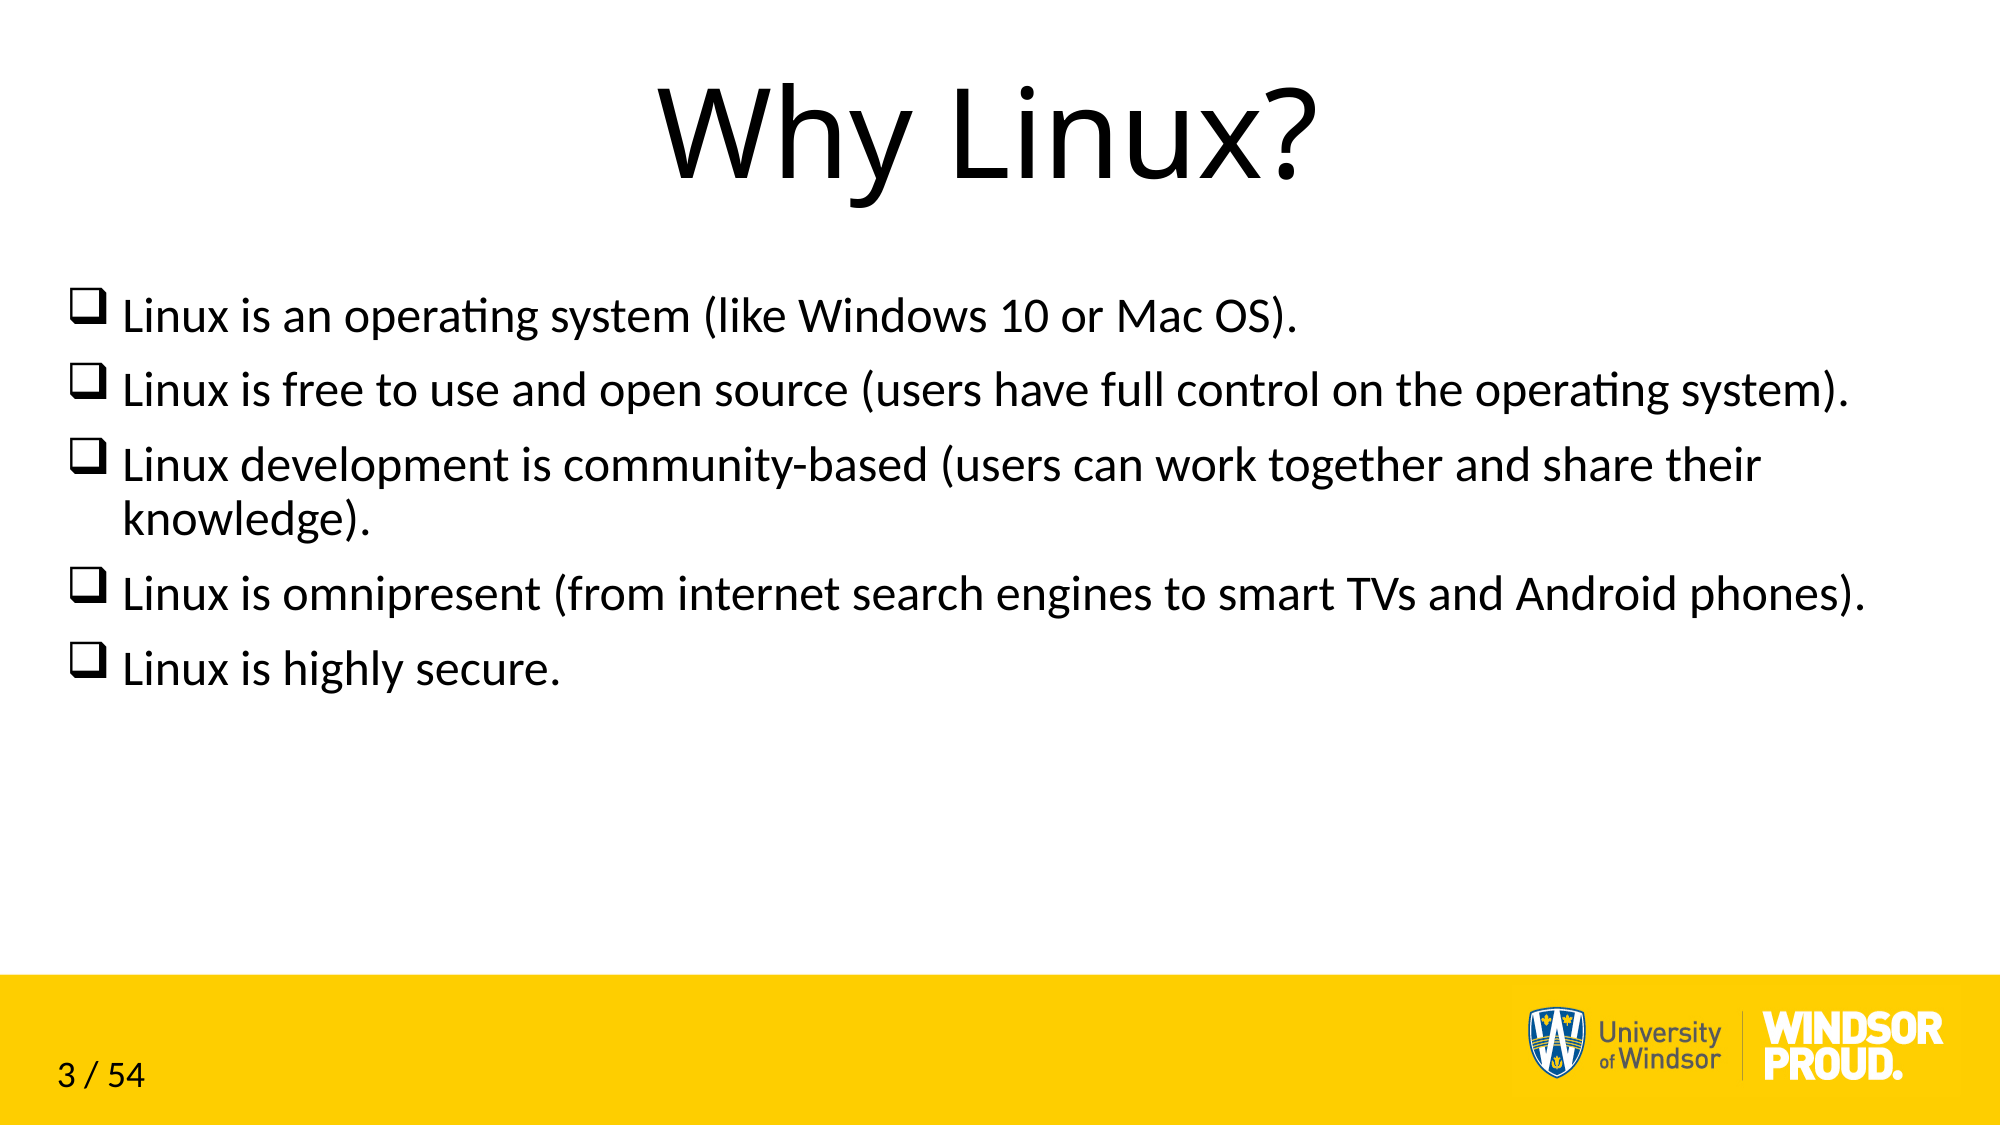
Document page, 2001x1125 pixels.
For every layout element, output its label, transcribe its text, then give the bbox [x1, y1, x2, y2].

subtitle Linux is an operating system (like Windows 10 or Mac OS). Linux is free to use and open source (users have full control on the operating system). Linux development is community-based (users can work together and share their knowledge). Linux is omnipresent (from internet search engines to smart TVs and Android phones). Linux is highly secure. [51, 281, 1906, 930]
title Why Linux? [249, 24, 1726, 214]
slide_number 3 [42, 1042, 525, 1103]
picture [0, 0, 2000, 1125]
